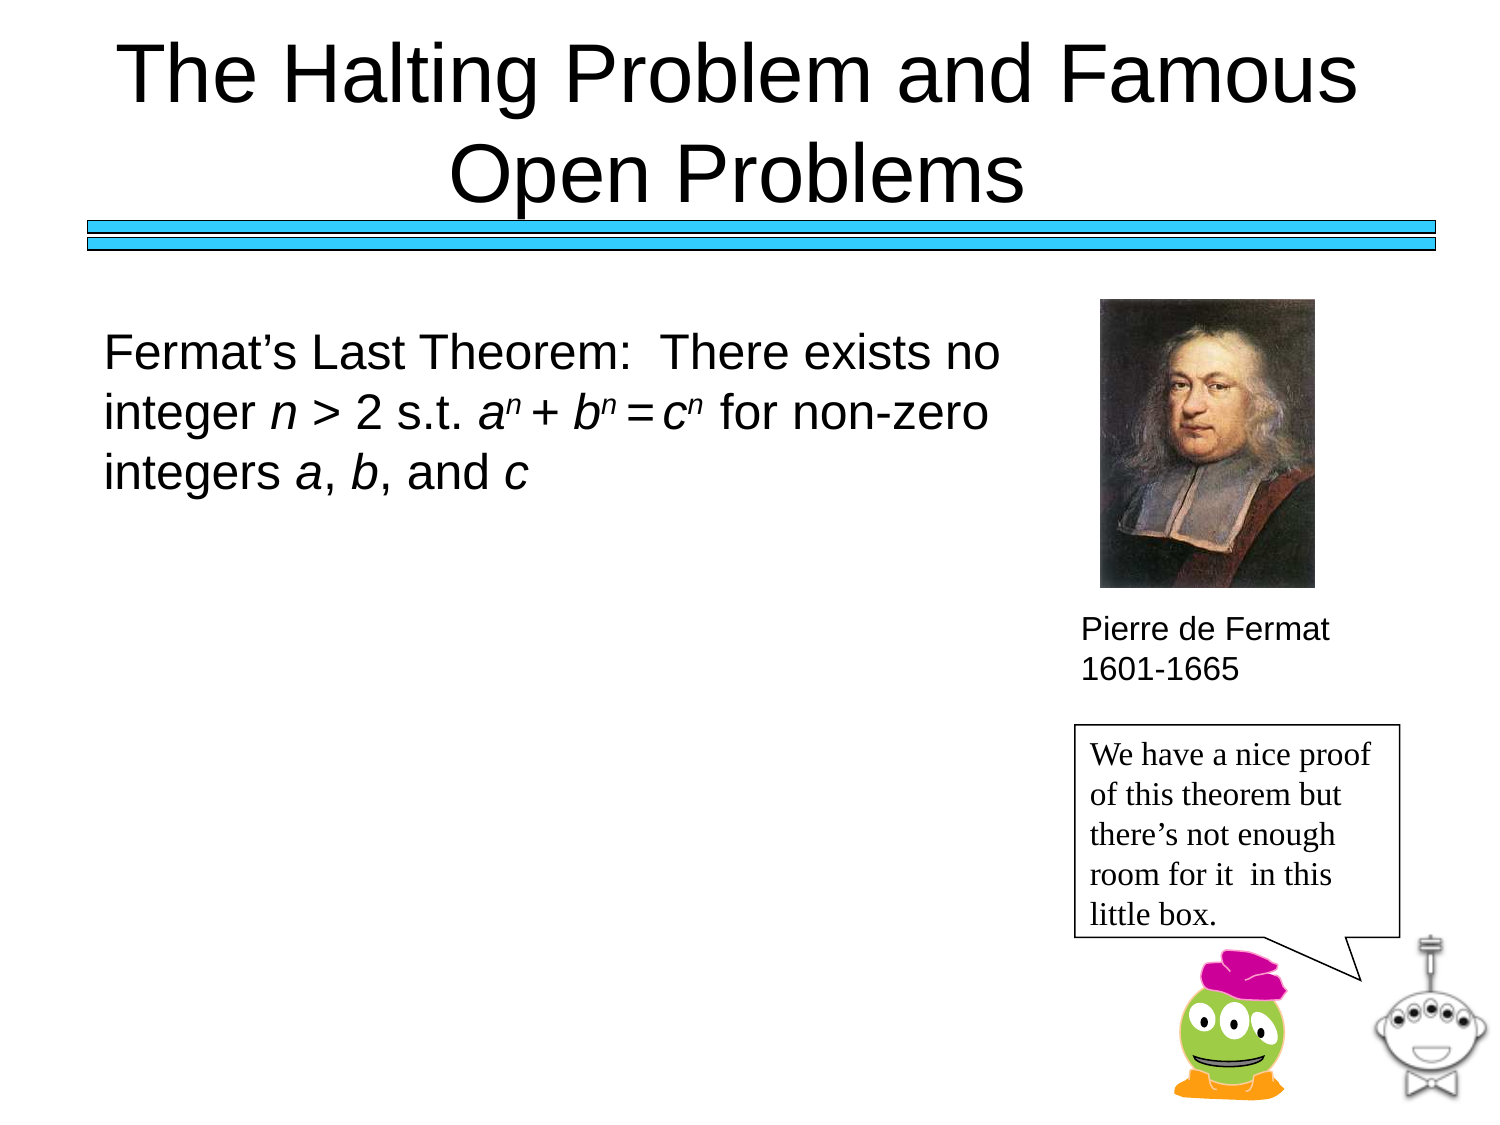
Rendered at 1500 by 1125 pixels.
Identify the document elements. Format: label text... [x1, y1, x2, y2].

title The Halting Problem and Famous Open Problems [62, 24, 1413, 213]
picture [1361, 924, 1500, 1113]
text_box Fermat’s Last Theorem: There exists no integer n > 2 s.t. an + bn = cn for non-zero integers a, b, and c [88, 312, 1031, 628]
text_box Pierre de Fermat 1601-1665 [1066, 599, 1500, 695]
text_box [87, 220, 1436, 251]
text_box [1174, 949, 1288, 1101]
picture [1099, 299, 1315, 588]
text_box We have a nice proof of this theorem but there’s not enough room for it in this little box. [1074, 724, 1400, 979]
